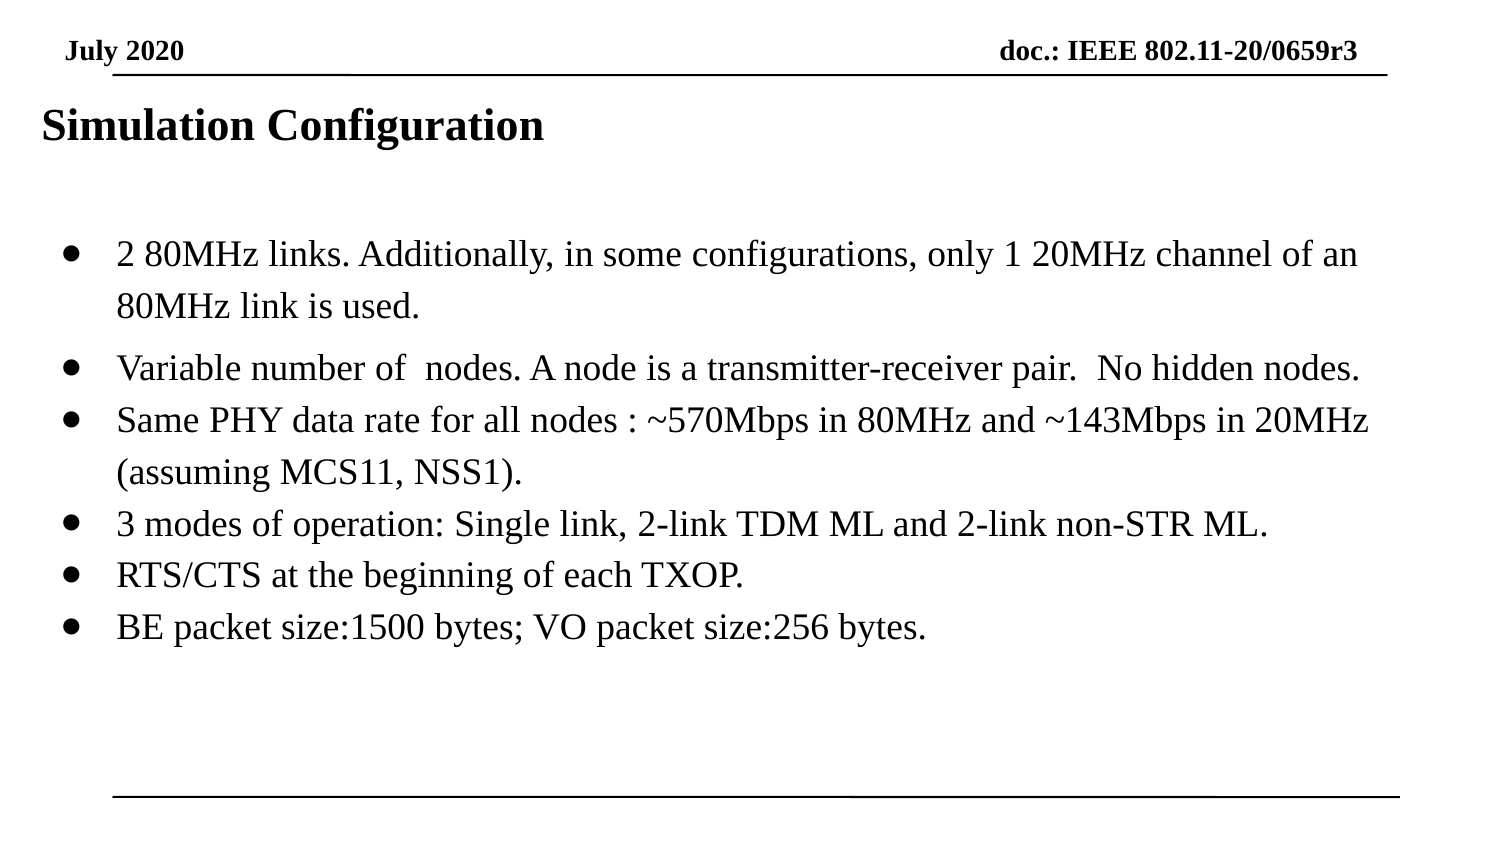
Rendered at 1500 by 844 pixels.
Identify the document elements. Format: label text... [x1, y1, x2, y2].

list Simulation Configuration 2 80MHz links. Additionally, in some configurations, only 1 20MHz channel of an 80MHz link is used. Variable number of nodes. A node is a transmitter-receiver pair. No hidden nodes. Same PHY data rate for all nodes : ~570Mbps in 80MHz and ~143Mbps in 20MHz (assuming MCS11, NSS1). 3 modes of operation: Single link, 2-link TDM ML and 2-link non-STR ML. RTS/CTS at the beginning of each TXOP. BE packet size:1500 bytes; VO packet size:256 bytes. [29, 80, 1479, 799]
